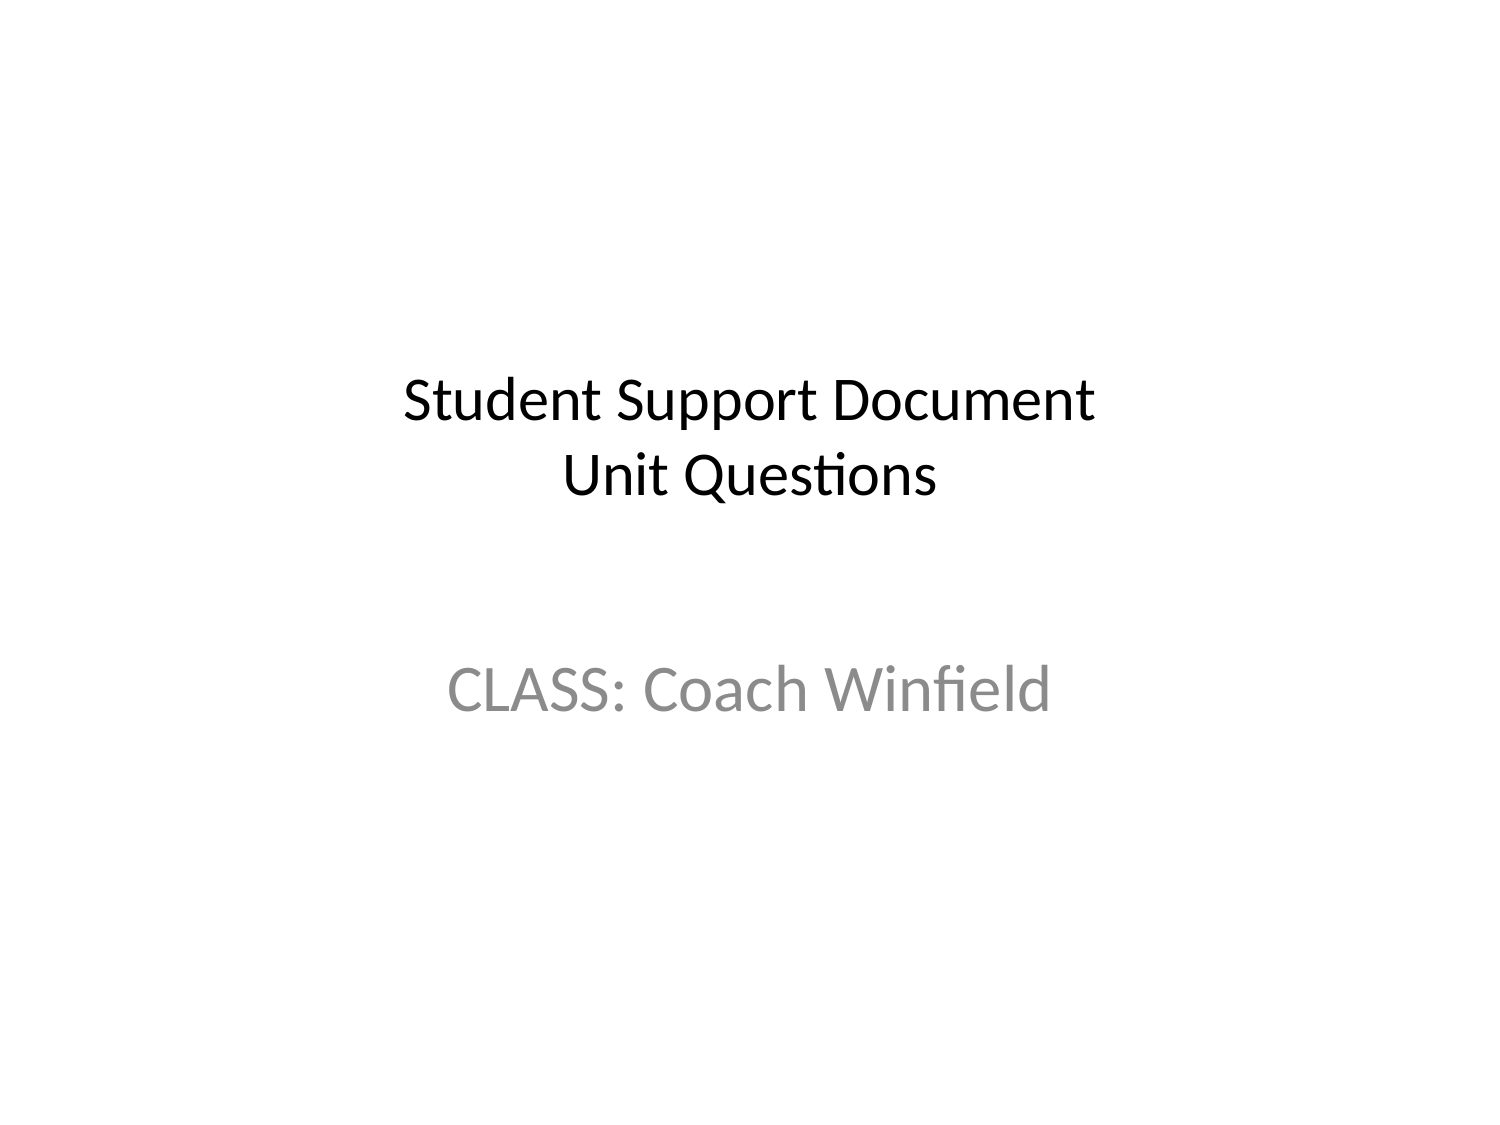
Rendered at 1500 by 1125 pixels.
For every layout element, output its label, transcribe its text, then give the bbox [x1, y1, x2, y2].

title Student Support Document Unit Questions [112, 349, 1388, 591]
subtitle CLASS: Coach Winfield [225, 637, 1275, 925]
